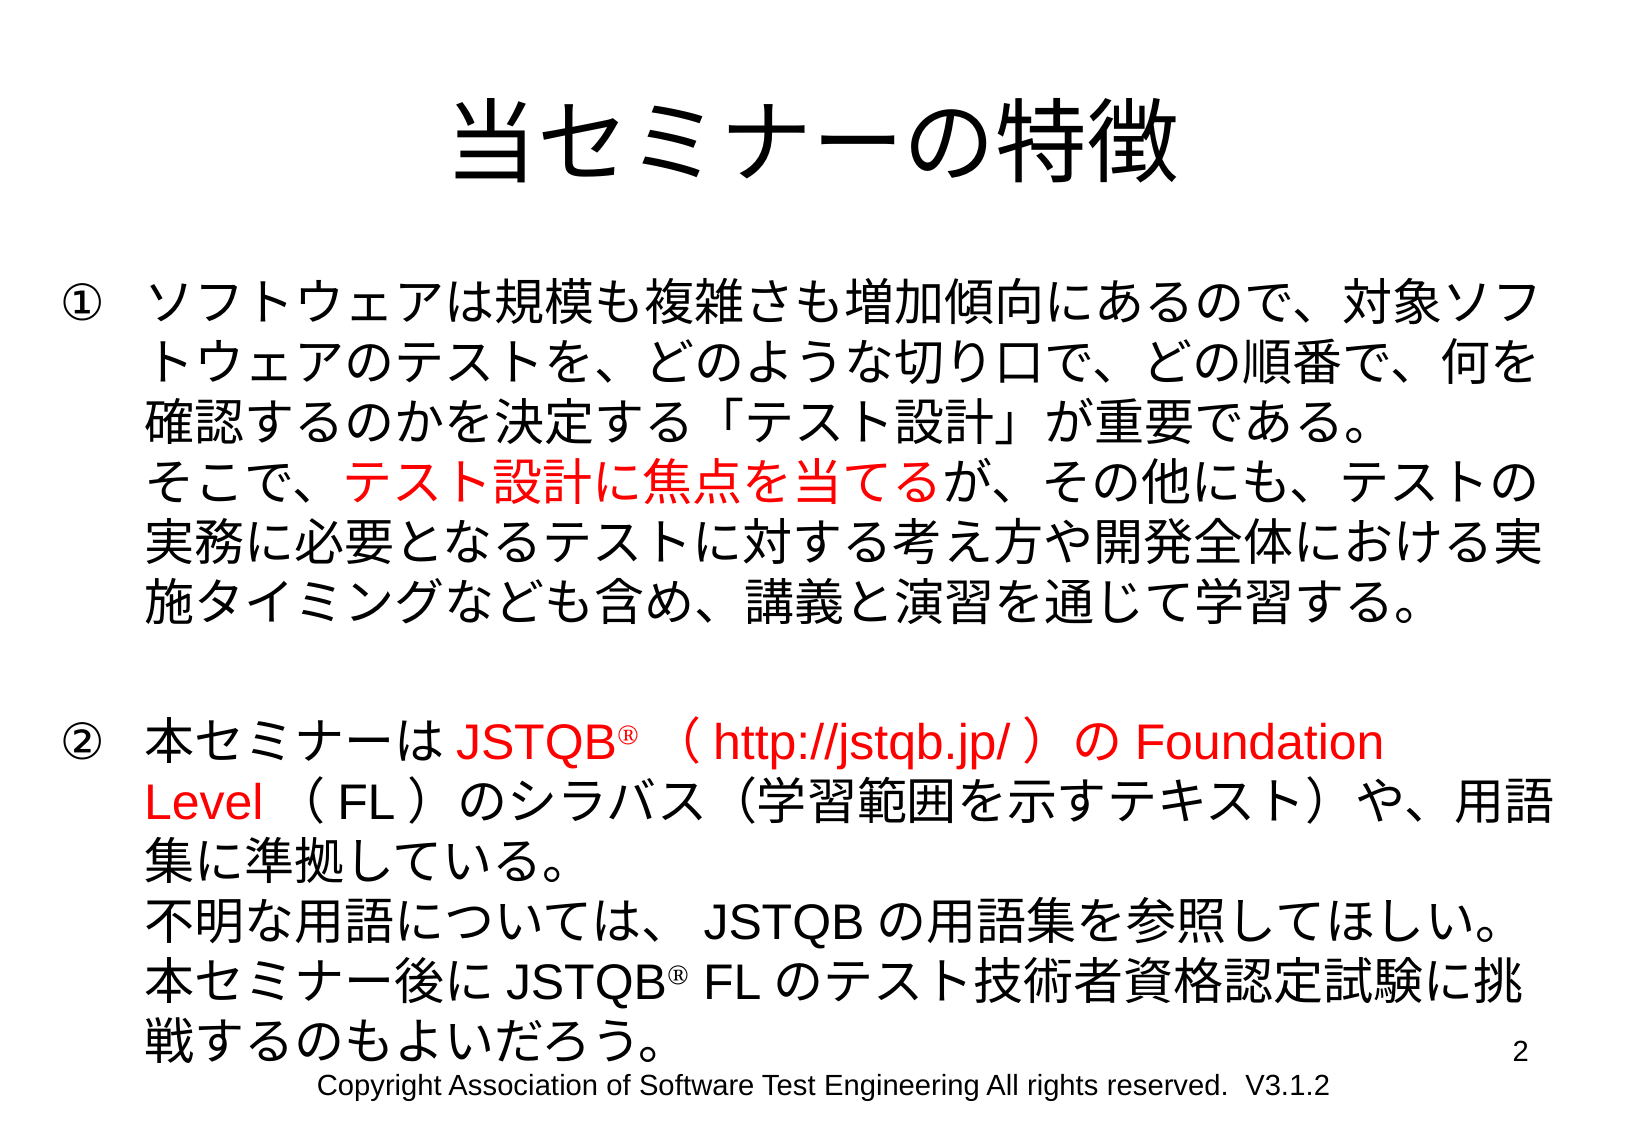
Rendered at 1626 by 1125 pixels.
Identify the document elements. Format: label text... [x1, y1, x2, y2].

title 当セミナーの特徴 [80, 44, 1544, 233]
list ソフトウェアは規模も複雑さも増加傾向にあるので、対象ソフトウェアのテストを、どのような切り口で、どの順番で、何を確認するのかを決定する「テスト設計」が重要である。 そこで、テスト設計に焦点を当てるが、その他にも、テストの実務に必要となるテストに対する考え方や開発全体における実施タイミングなども含め、講義と演習を通じて学習する。 本セミナーはJSTQBⓇ（http://jstqb.jp/）のFoundation Level（FL）のシラバス（学習範囲を示すテキスト）や、用語集に準拠している。 不明な用語については、JSTQBの用語集を参照してほしい。 本セミナー後にJSTQBⓇ FLのテスト技術者資格認定試験に挑戦するのもよいだろう。 [44, 262, 1581, 1006]
footer Copyright Association of Software Test Engineering All rights reserved. V3.1.2 [233, 1058, 1164, 1103]
slide_number 2 [1164, 1024, 1544, 1103]
